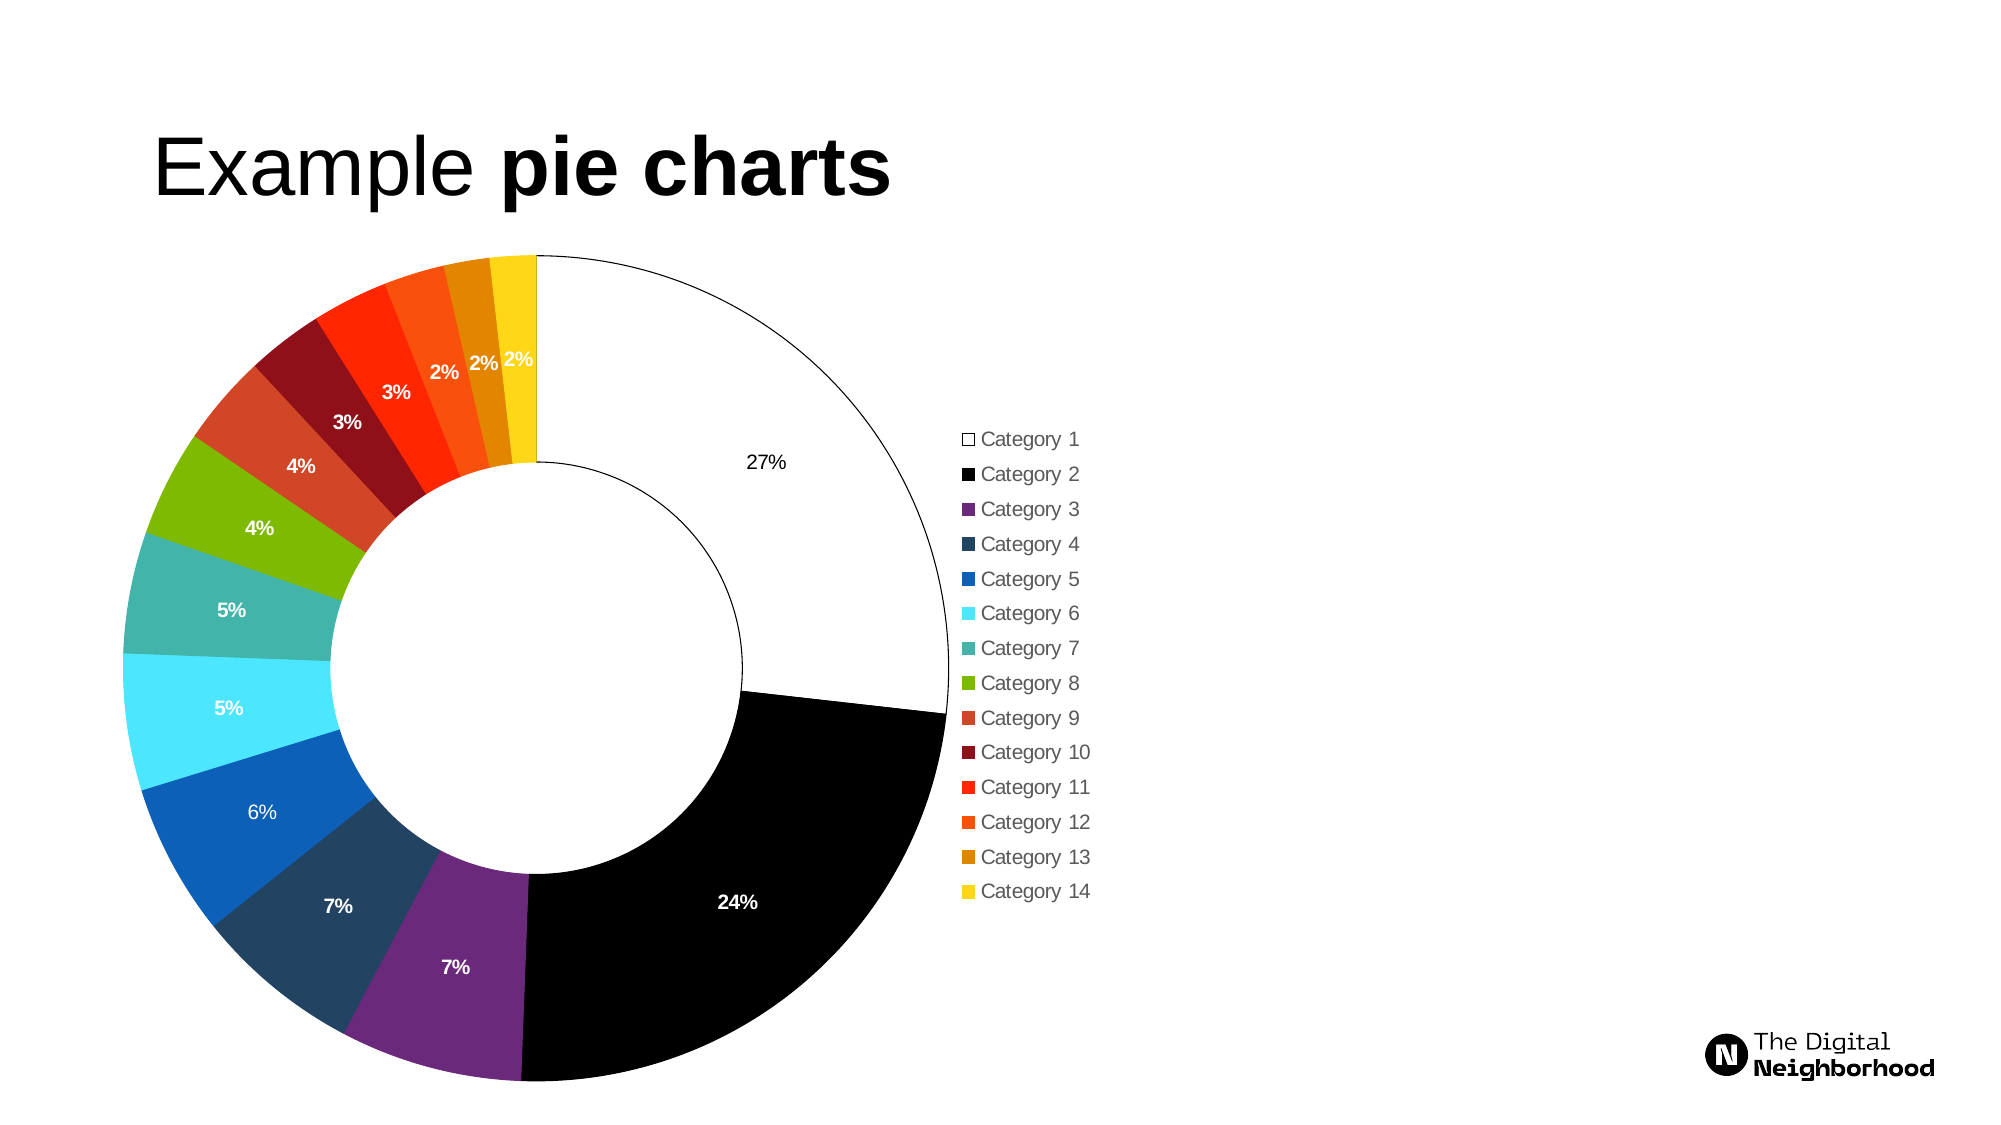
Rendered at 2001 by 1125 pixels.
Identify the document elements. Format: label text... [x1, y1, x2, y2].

title Example pie charts [137, 104, 1464, 232]
picture [1705, 1032, 1934, 1081]
chart [0, 238, 1227, 1099]
